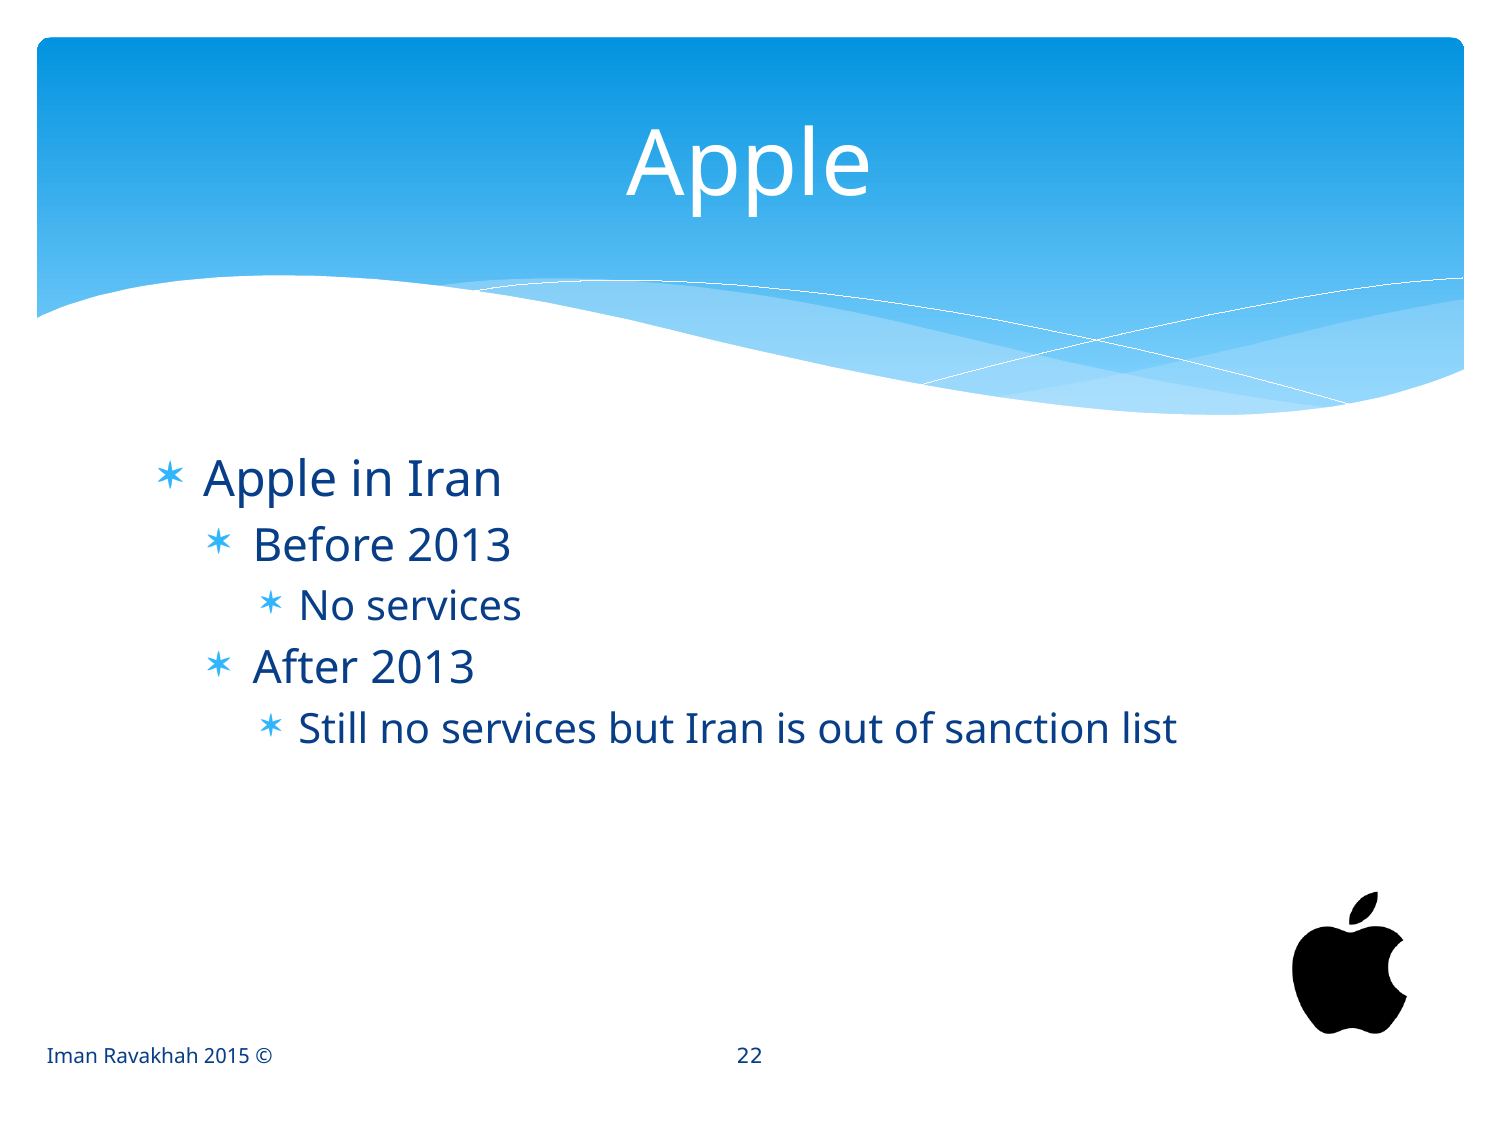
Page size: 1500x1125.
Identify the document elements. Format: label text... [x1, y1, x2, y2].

footer © 2015 Iman Ravakhah [31, 1025, 653, 1086]
list Apple in Iran Before 2013 No services After 2013 Still no services but Iran is out of sanction list [143, 438, 1359, 1005]
title Apple [75, 55, 1425, 261]
picture [1274, 887, 1426, 1038]
slide_number 22 [654, 1025, 846, 1086]
